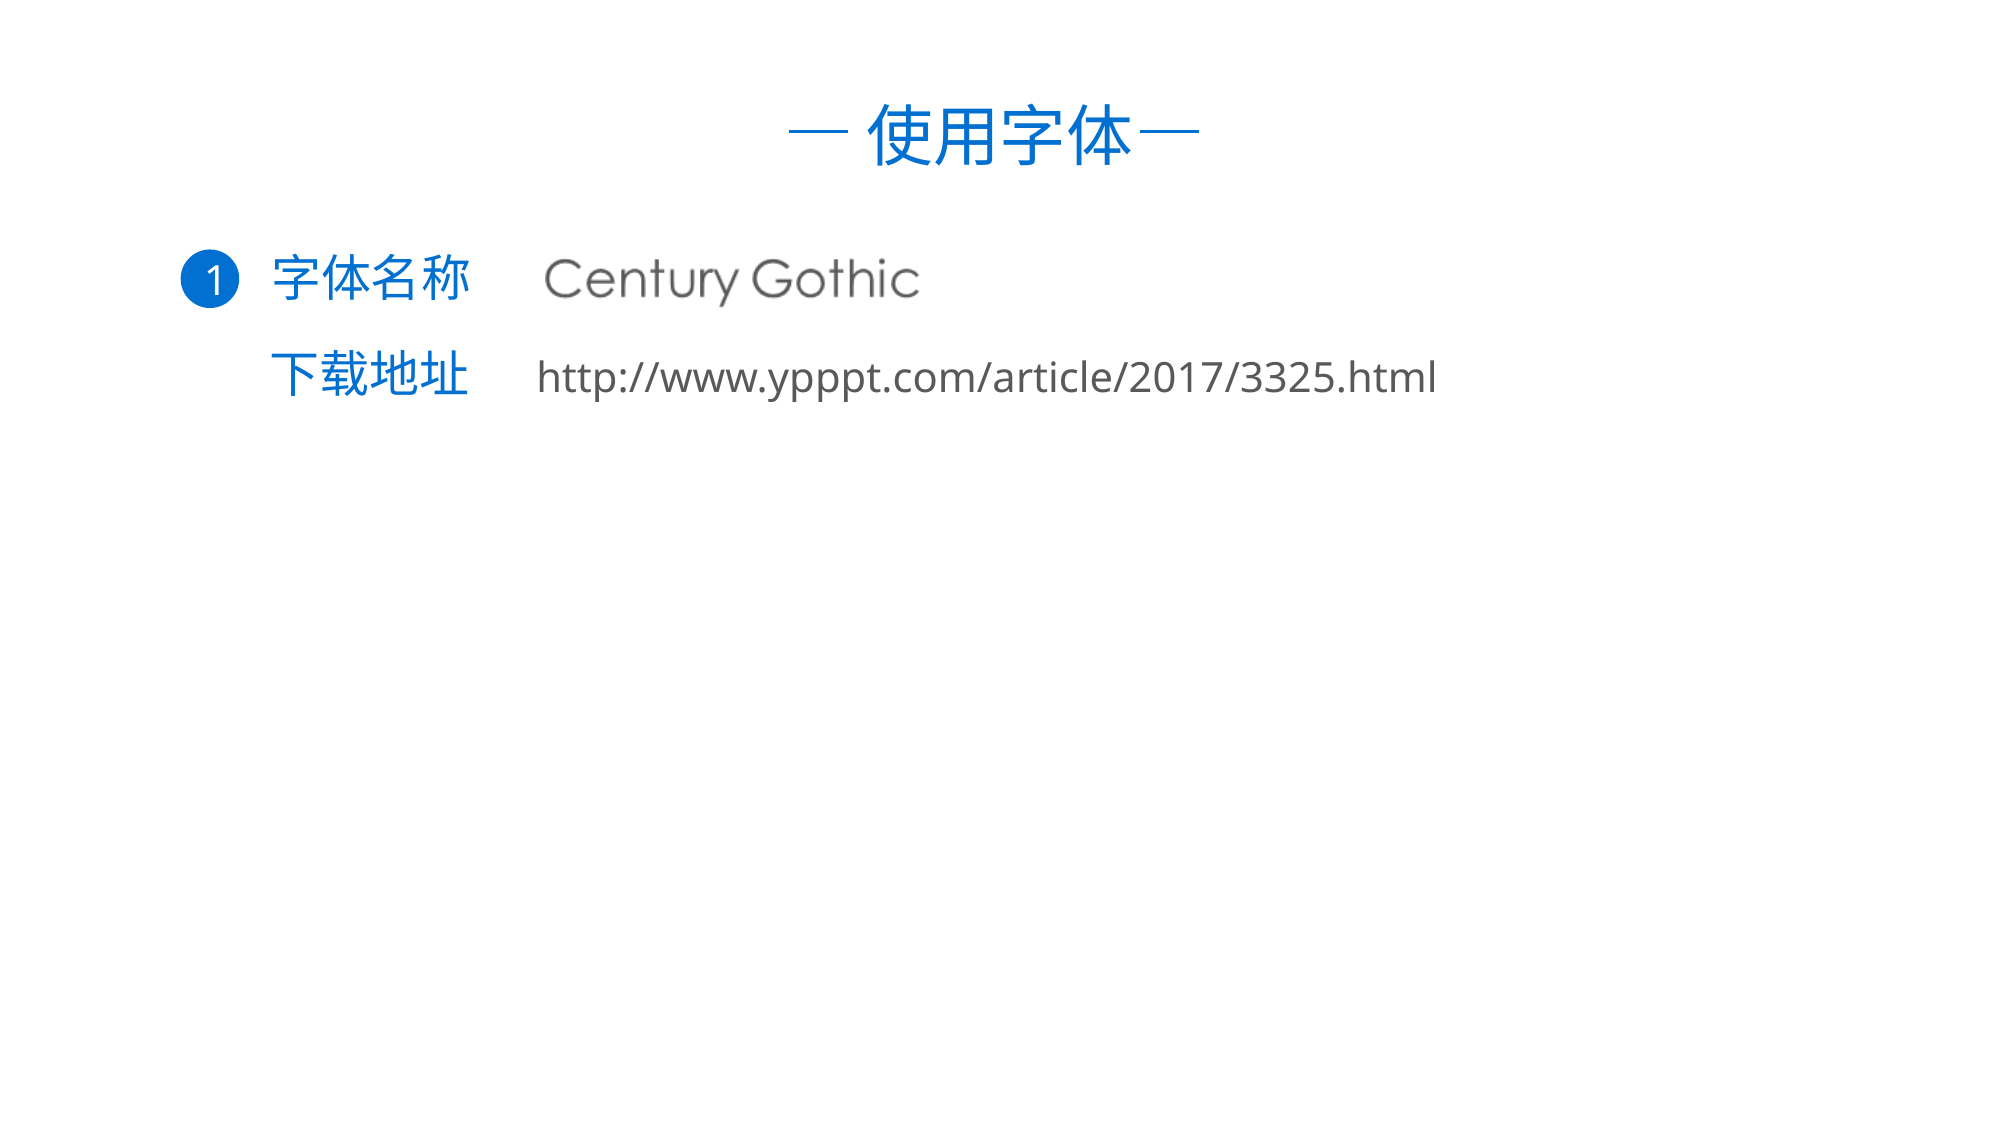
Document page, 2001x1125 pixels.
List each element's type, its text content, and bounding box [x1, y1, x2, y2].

text_box 1 [179, 248, 241, 310]
text_box http://www.ypppt.com/article/2017/3325.html [521, 343, 1558, 409]
text_box 字体名称 [256, 239, 512, 315]
picture [512, 230, 953, 339]
text_box 下载地址 [254, 334, 522, 410]
text_box 使用字体 [830, 70, 1170, 182]
